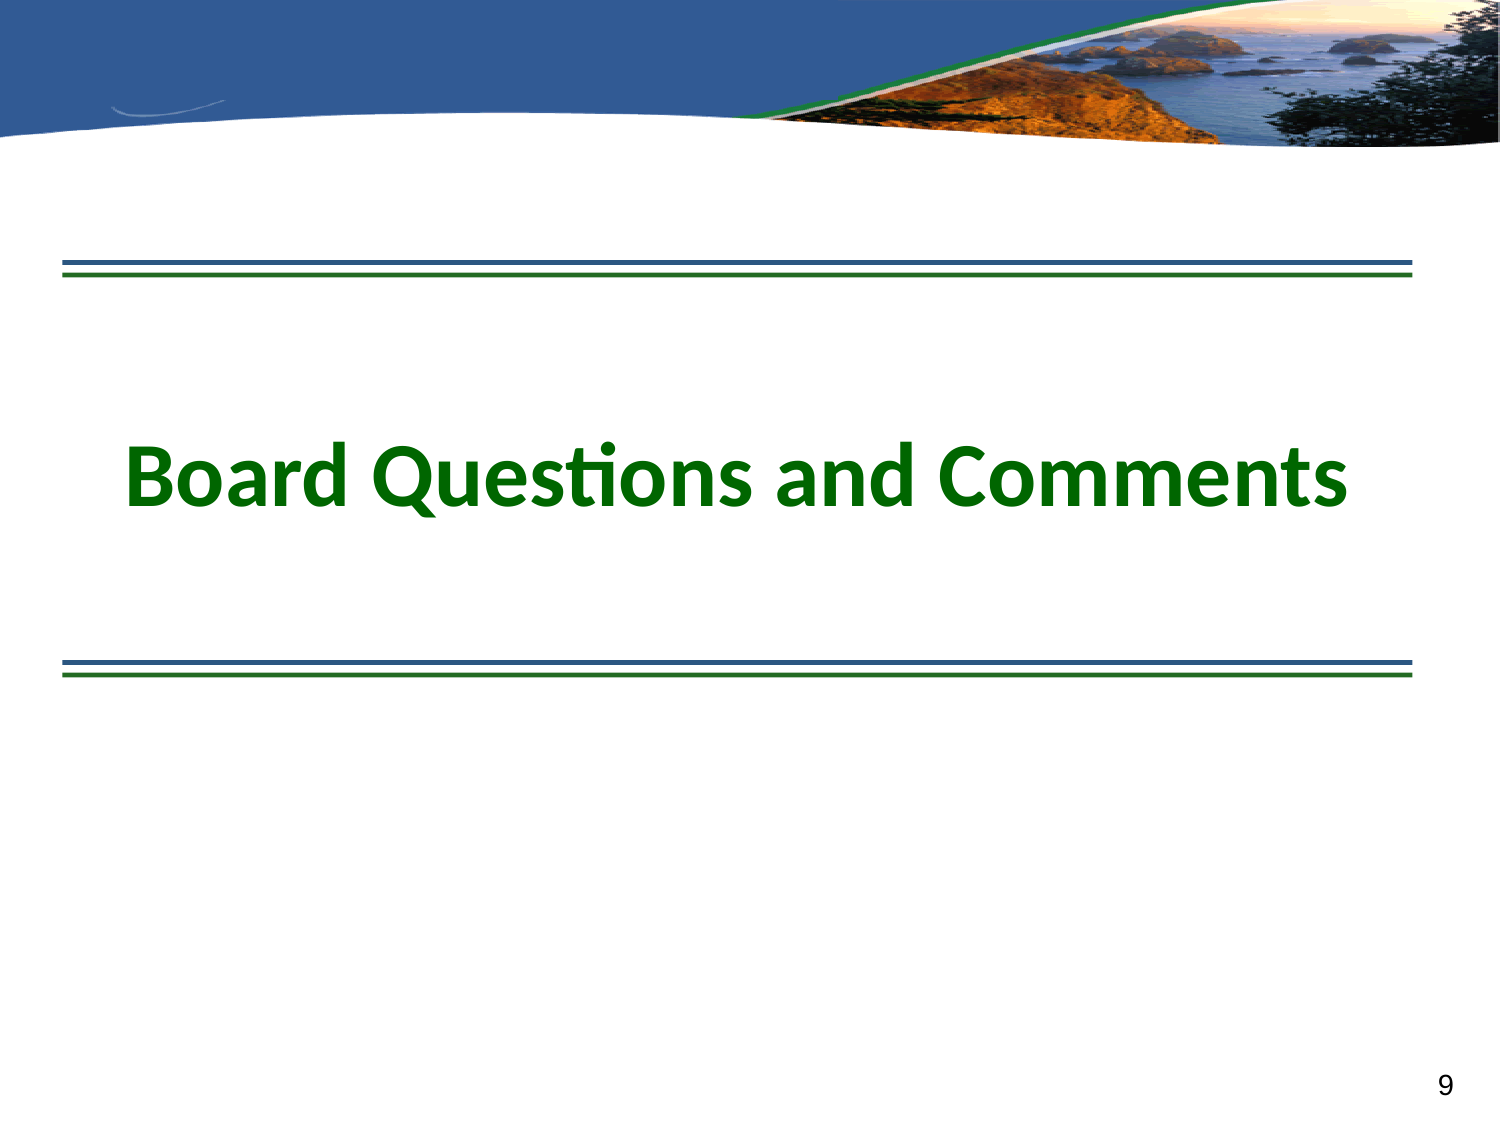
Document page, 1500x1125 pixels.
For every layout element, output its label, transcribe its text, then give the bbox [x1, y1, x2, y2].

text_box 9 [1423, 1058, 1486, 1125]
title Board Questions and Comments [99, 349, 1375, 591]
picture [0, 0, 1500, 147]
